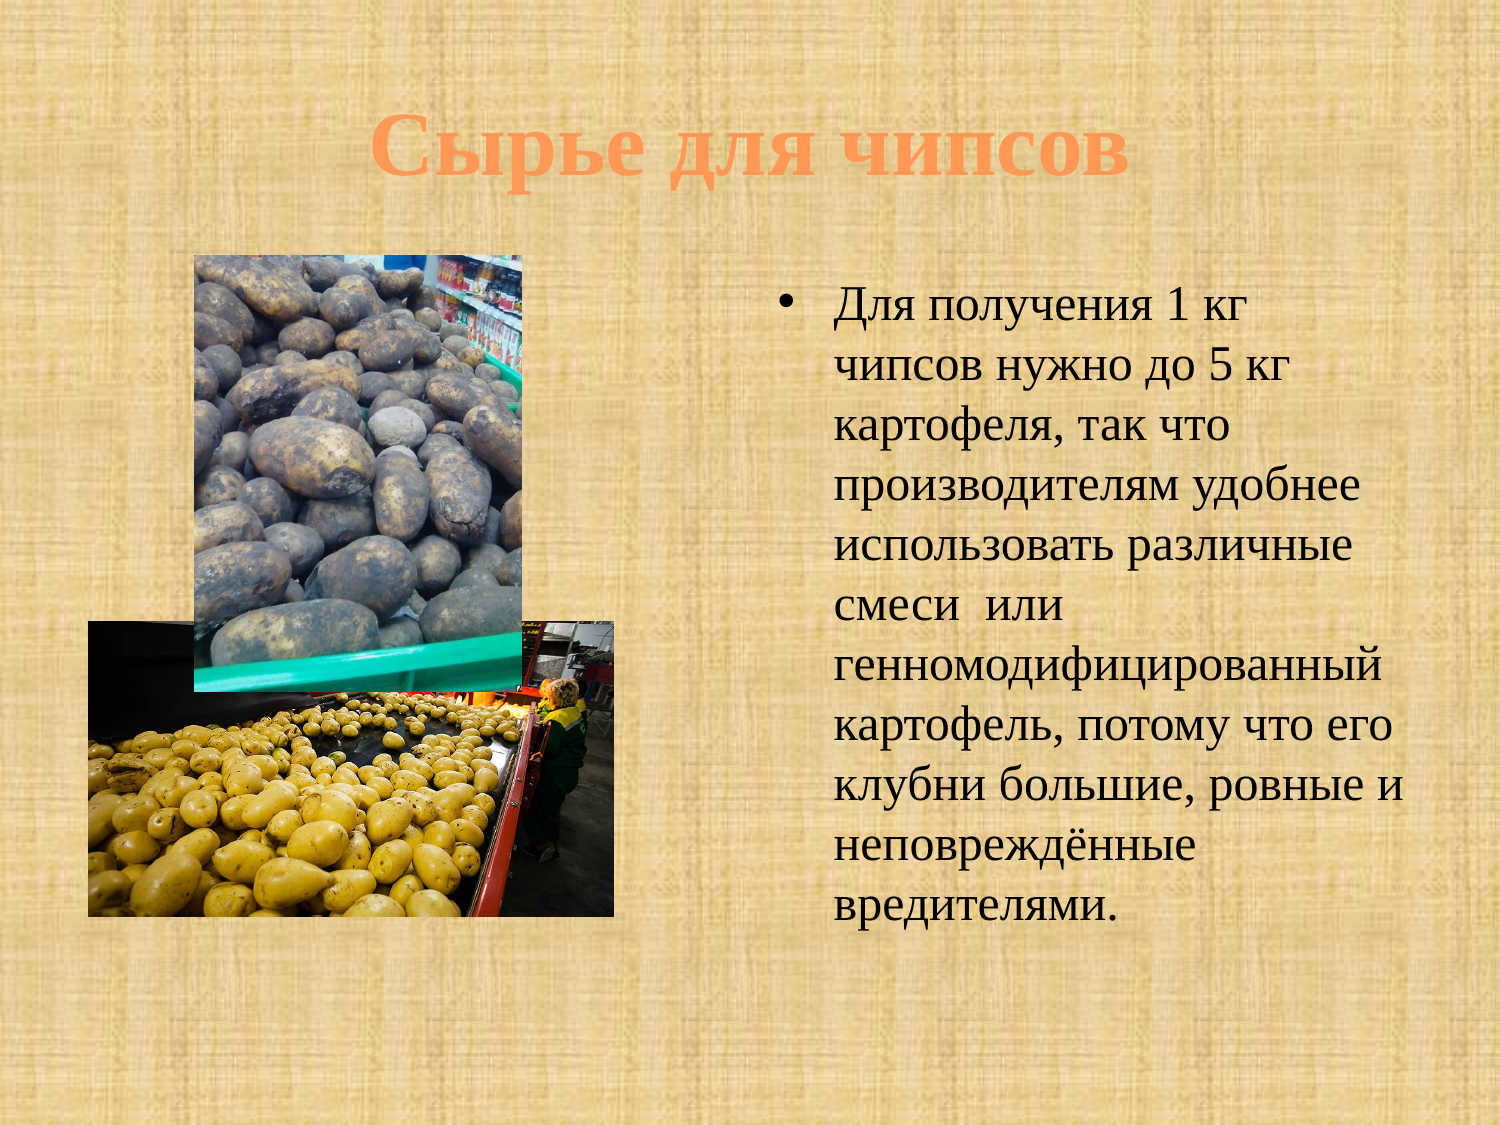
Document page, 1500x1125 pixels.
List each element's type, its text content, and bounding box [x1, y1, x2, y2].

picture [0, 0, 1500, 1125]
title Сырье для чипсов [75, 45, 1425, 233]
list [194, 255, 522, 692]
list Для получения 1 кг чипсов нужно до 5 кг картофеля, так что производителям удобнее использовать различные смеси или генномодифицированный картофель, потому что его клубни большие, ровные и неповреждённые вредителями. [762, 262, 1425, 1005]
